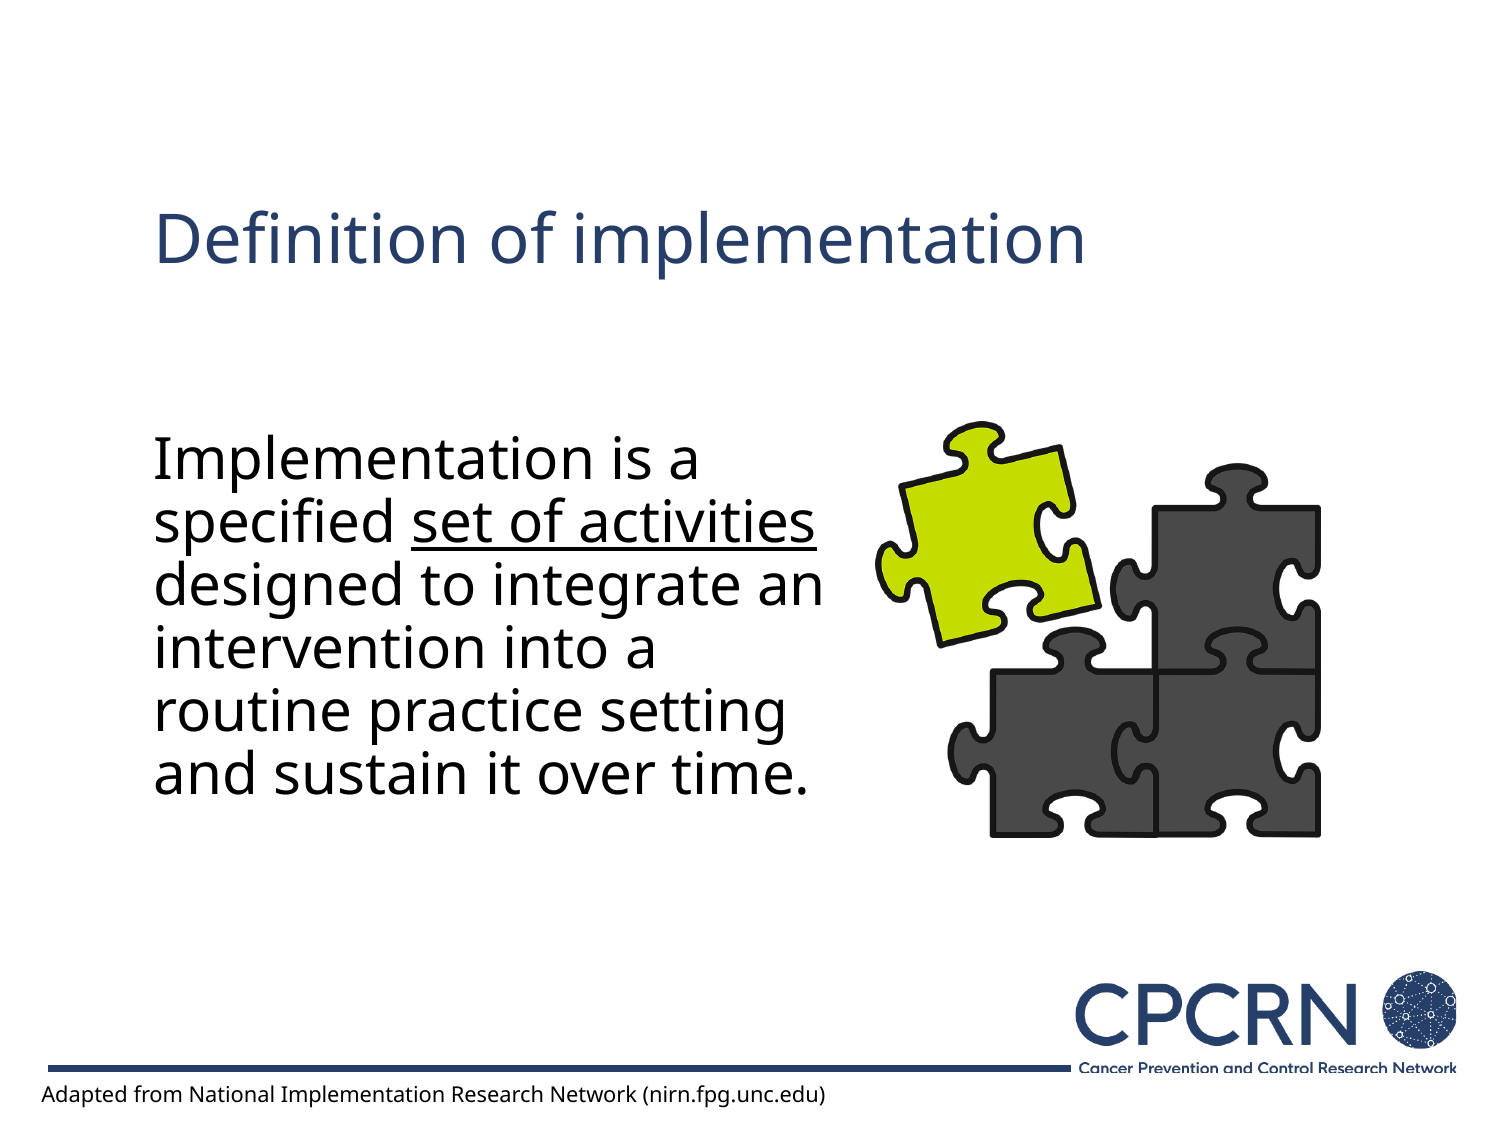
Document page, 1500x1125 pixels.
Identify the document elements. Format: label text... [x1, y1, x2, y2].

text_box Adapted from National Implementation Research Network (nirn.fpg.unc.edu) [26, 1073, 1321, 1115]
list Implementation is a specified set of activities designed to integrate an intervention into a routine practice setting and sustain it over time. [138, 421, 842, 881]
title Definition of implementation [138, 154, 1432, 329]
picture [874, 421, 1321, 839]
